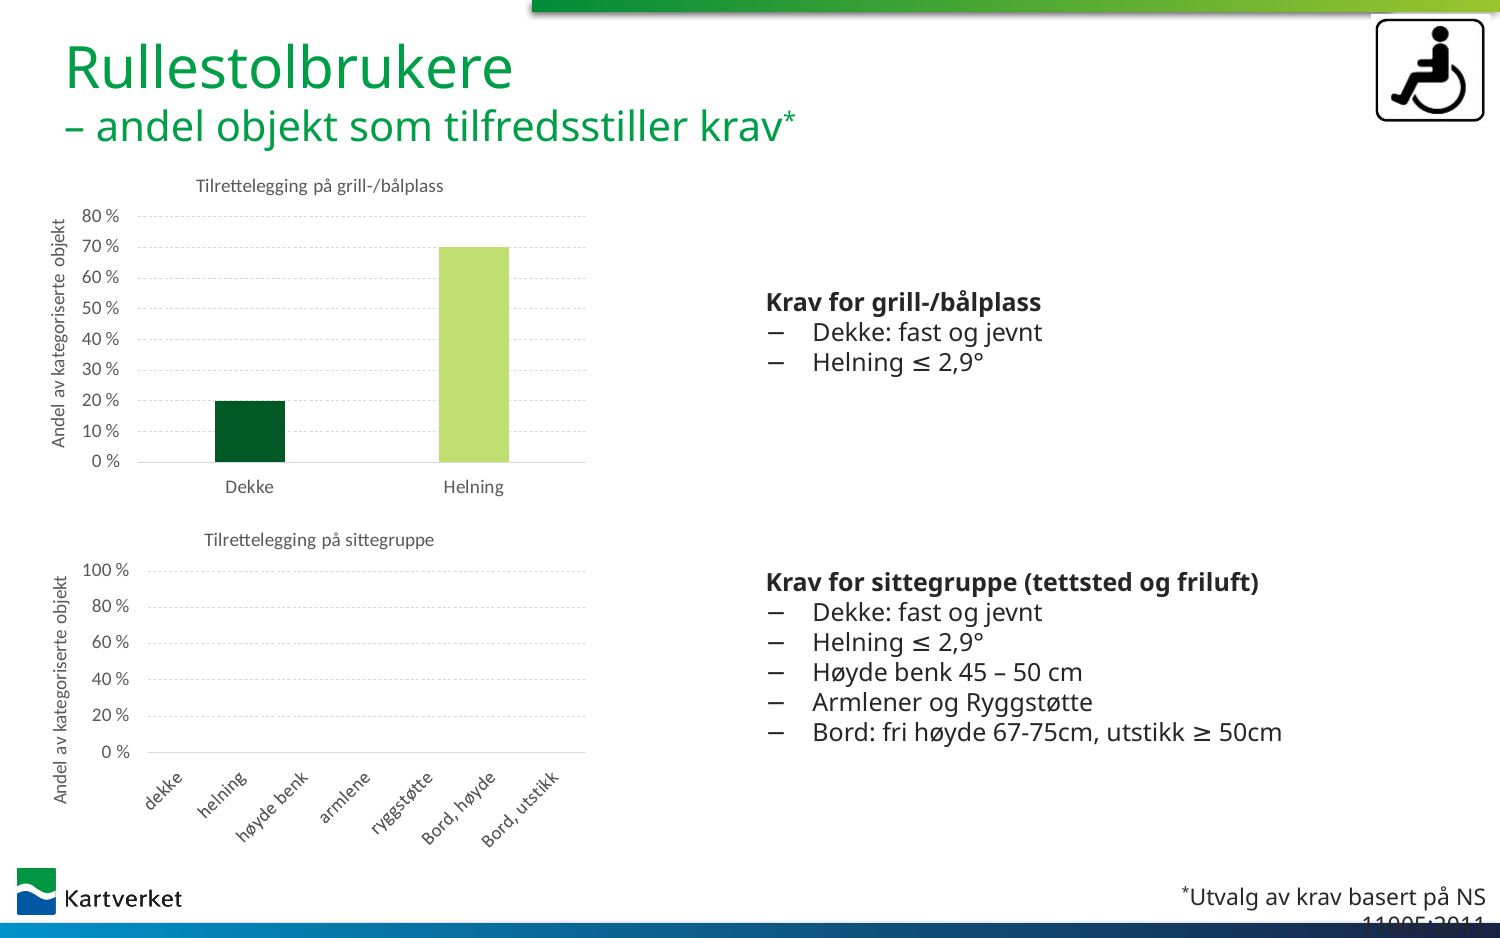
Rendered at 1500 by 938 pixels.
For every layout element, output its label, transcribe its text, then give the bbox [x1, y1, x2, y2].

text_box Rullestolbrukere – andel objekt som tilfredsstiller krav* [49, 14, 1431, 158]
text_box Krav for sittegruppe (tettsted og friluft) Dekke: fast og jevnt Helning ≤ 2,9° Høyde benk 45 – 50 cm Armlener og Ryggstøtte Bord: fri høyde 67-75cm, utstikk ≥ 50cm [750, 559, 1500, 754]
text_box *Utvalg av krav basert på NS 11005:2011 [1068, 873, 1500, 938]
picture [41, 166, 597, 505]
picture [1371, 13, 1491, 127]
text_box Krav for grill-/bålplass Dekke: fast og jevnt Helning ≤ 2,9° [750, 279, 1452, 384]
picture [41, 520, 597, 859]
